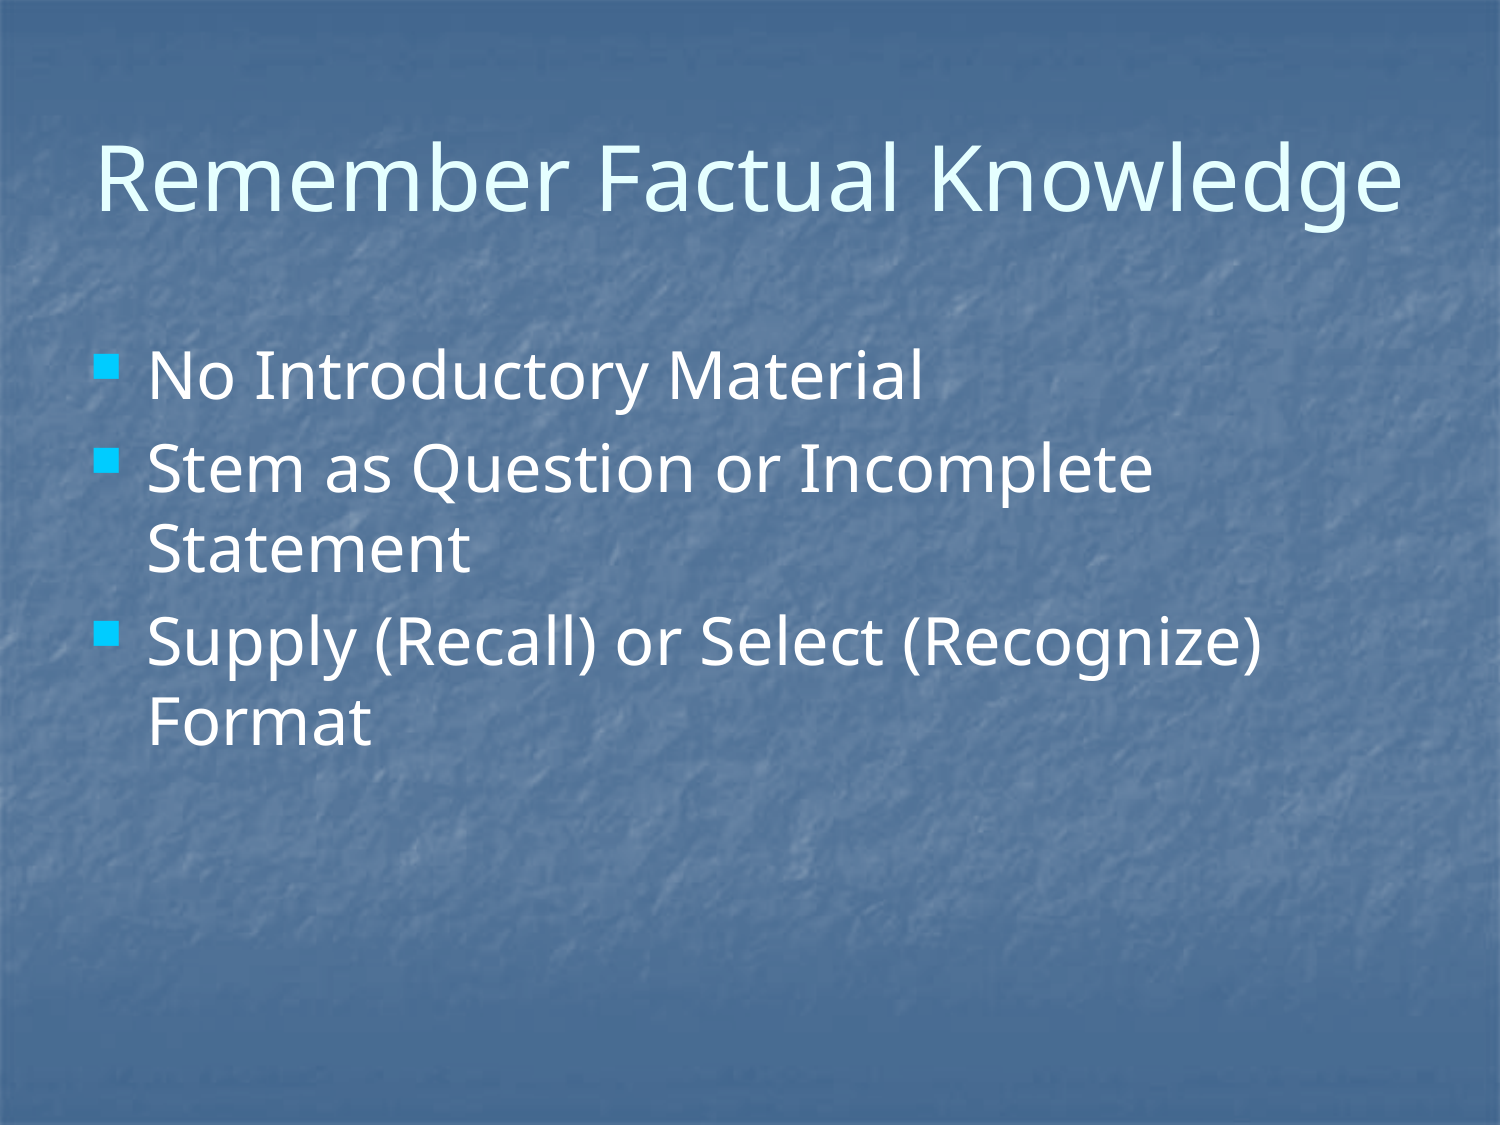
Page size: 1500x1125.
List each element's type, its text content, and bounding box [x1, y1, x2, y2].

list No Introductory Material Stem as Question or Incomplete Statement Supply (Recall) or Select (Recognize) Format [74, 324, 1426, 1001]
title Remember Factual Knowledge [74, 62, 1426, 288]
